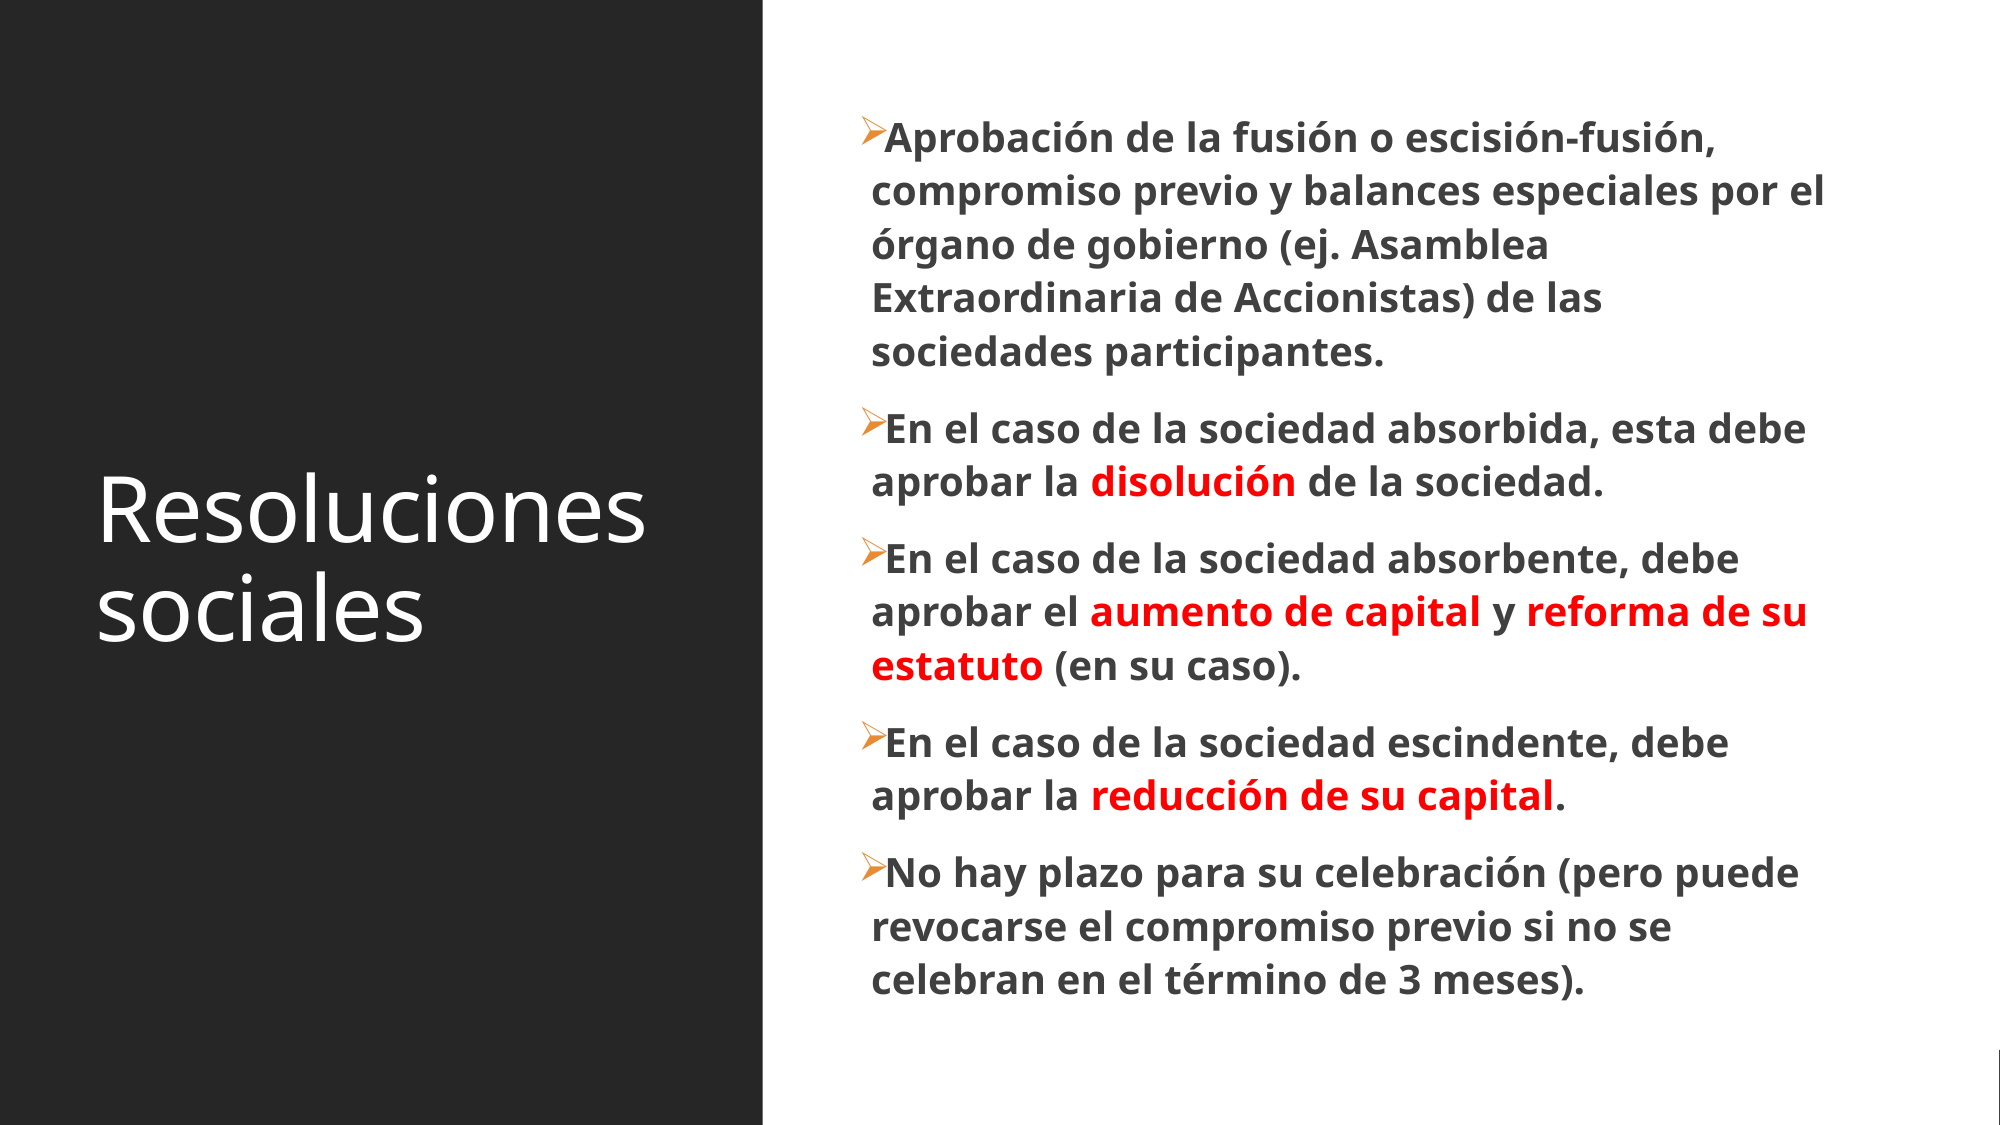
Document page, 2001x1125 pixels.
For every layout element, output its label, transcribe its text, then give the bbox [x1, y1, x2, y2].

text_box [0, 0, 764, 1125]
title Resoluciones sociales [80, 99, 679, 1026]
text_box [764, 0, 2000, 1125]
list Aprobación de la fusión o escisión-fusión, compromiso previo y balances especiales por el órgano de gobierno (ej. Asamblea Extraordinaria de Accionistas) de las sociedades participantes. En el caso de la sociedad absorbida, esta debe aprobar la disolución de la sociedad. En el caso de la sociedad absorbente, debe aprobar el aumento de capital y reforma de su estatuto (en su caso). En el caso de la sociedad escindente, debe aprobar la reducción de su capital. No hay plazo para su celebración (pero puede revocarse el compromiso previo si no se celebran en el término de 3 meses). [858, 99, 1830, 1026]
